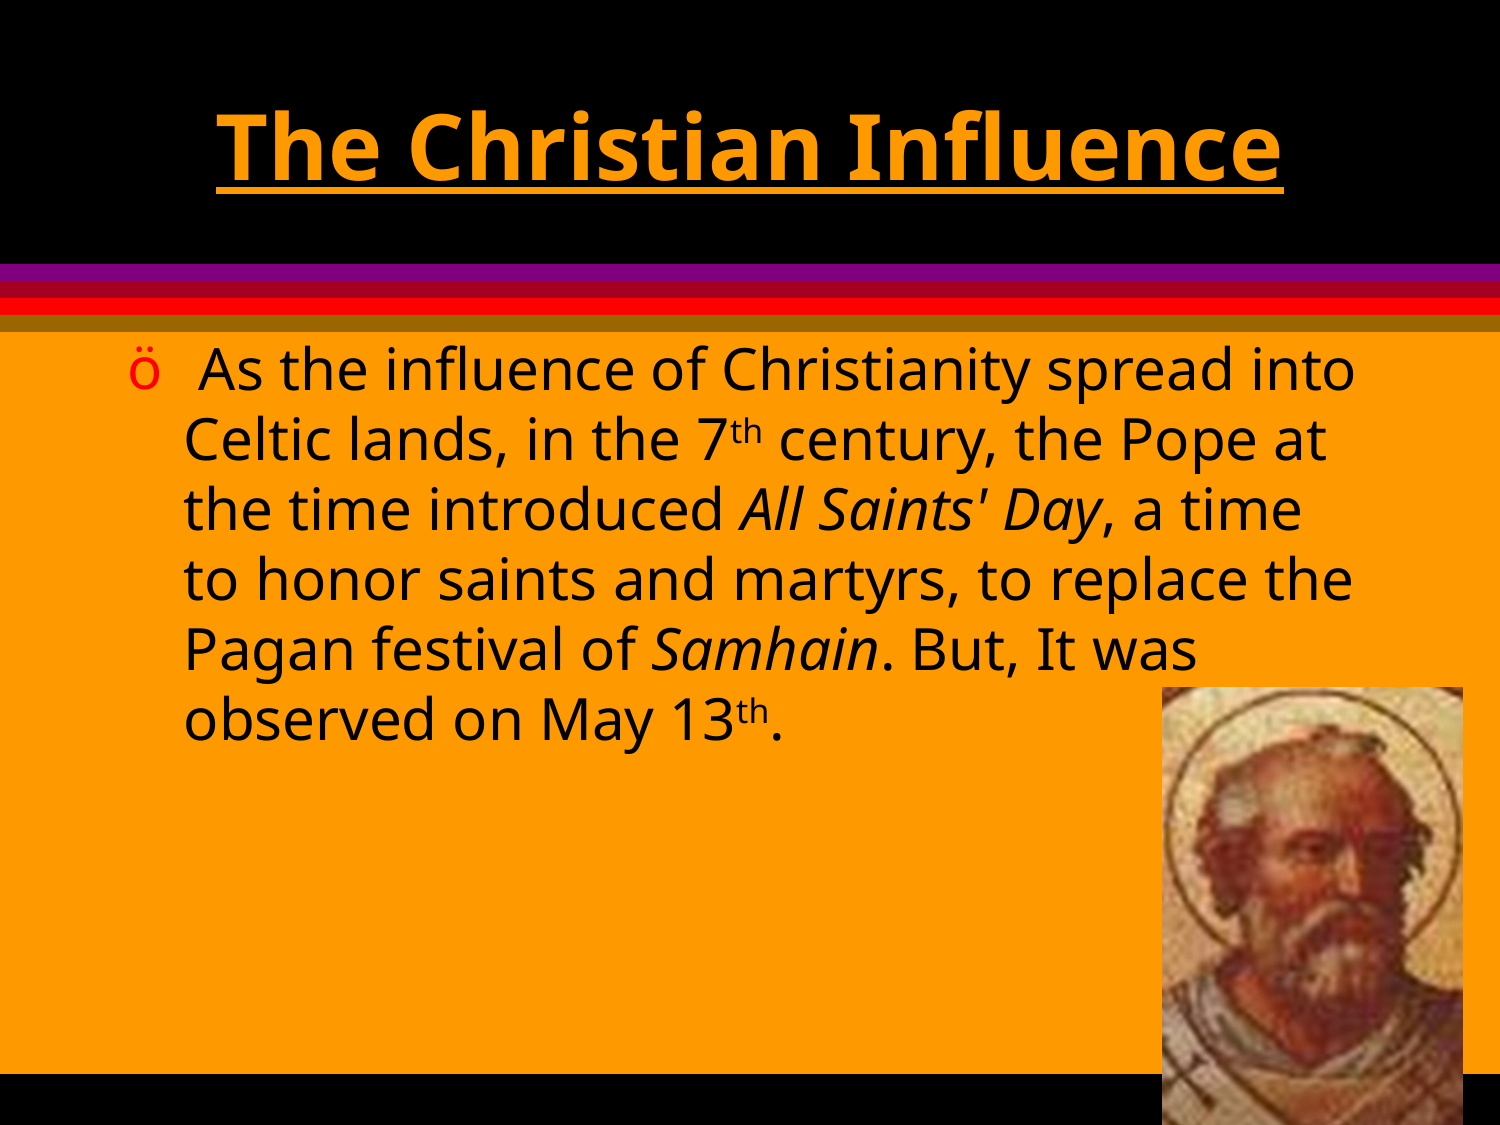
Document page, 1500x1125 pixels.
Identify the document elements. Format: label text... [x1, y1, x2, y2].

title The Christian Influence [112, 50, 1388, 238]
list As the influence of Christianity spread into Celtic lands, in the 7th century, the Pope at the time introduced All Saints' Day, a time to honor saints and martyrs, to replace the Pagan festival of Samhain. But, It was observed on May 13th. [112, 324, 1388, 1000]
picture [1162, 687, 1463, 1125]
